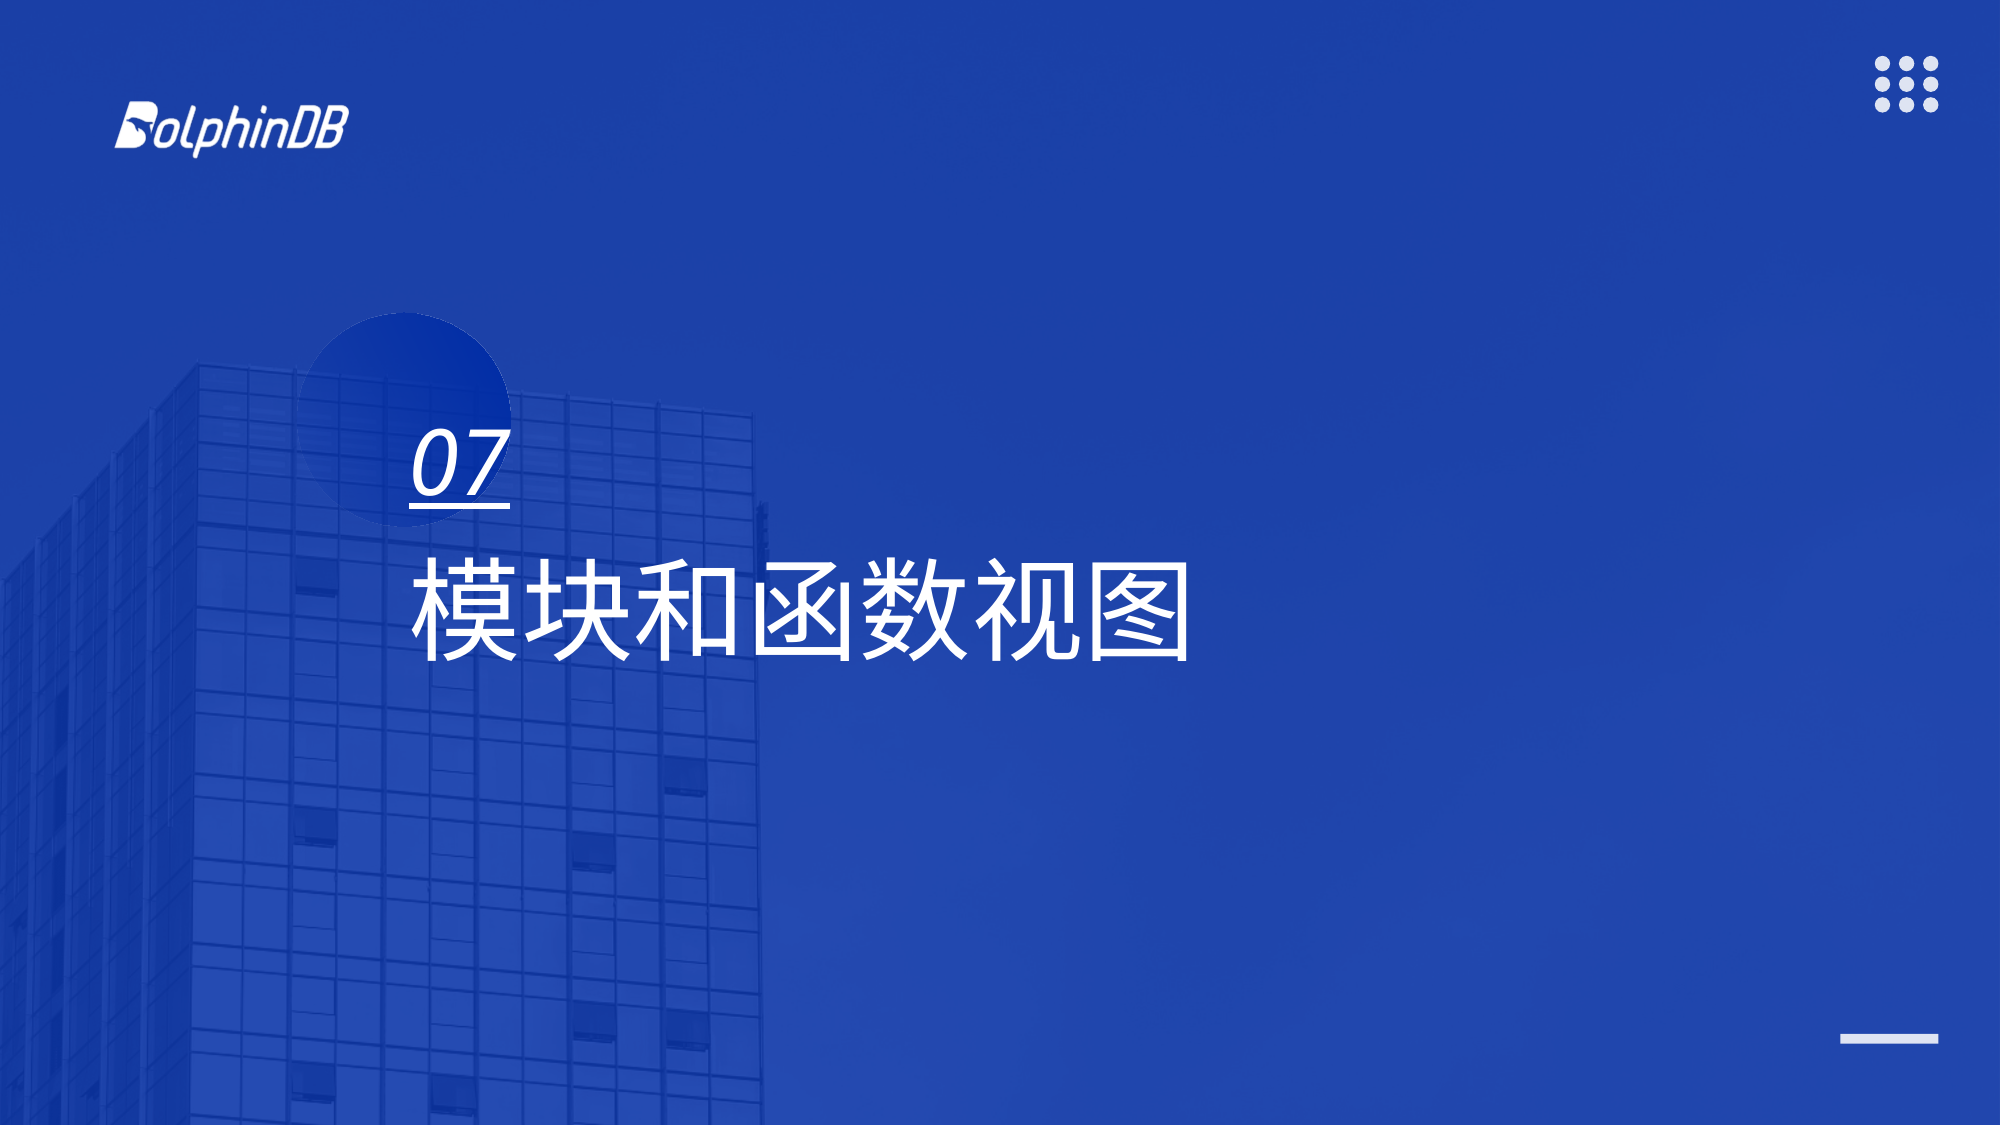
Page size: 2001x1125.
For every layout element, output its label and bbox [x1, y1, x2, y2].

picture [0, 0, 2000, 1125]
text_box [1874, 55, 1939, 113]
